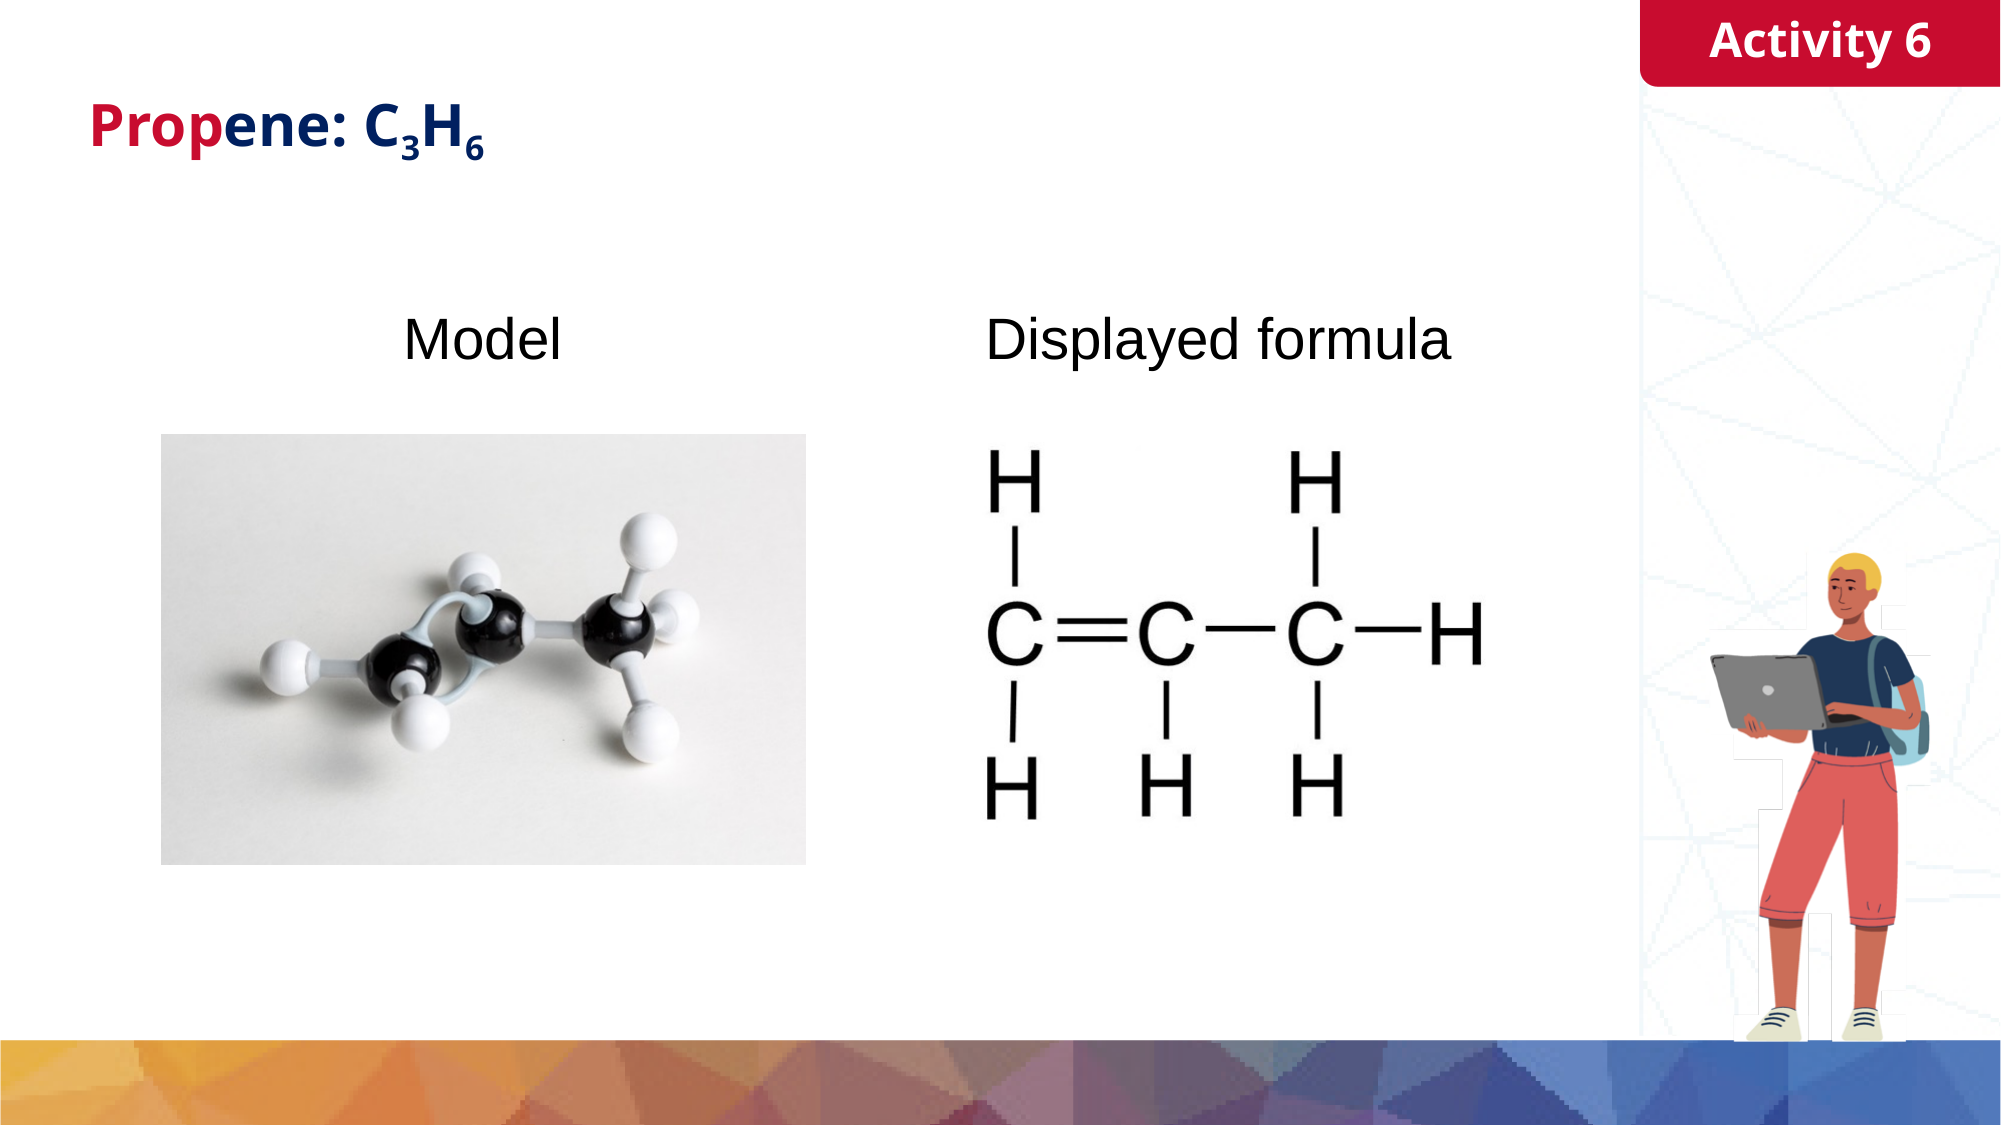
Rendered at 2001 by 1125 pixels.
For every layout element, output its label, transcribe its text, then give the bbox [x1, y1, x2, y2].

text_box Model [208, 314, 758, 387]
picture [161, 434, 806, 865]
picture [0, 0, 2001, 1125]
text_box Displayed formula [944, 314, 1494, 387]
title Propene: C3H6 [88, 88, 1566, 161]
picture [964, 434, 1496, 840]
